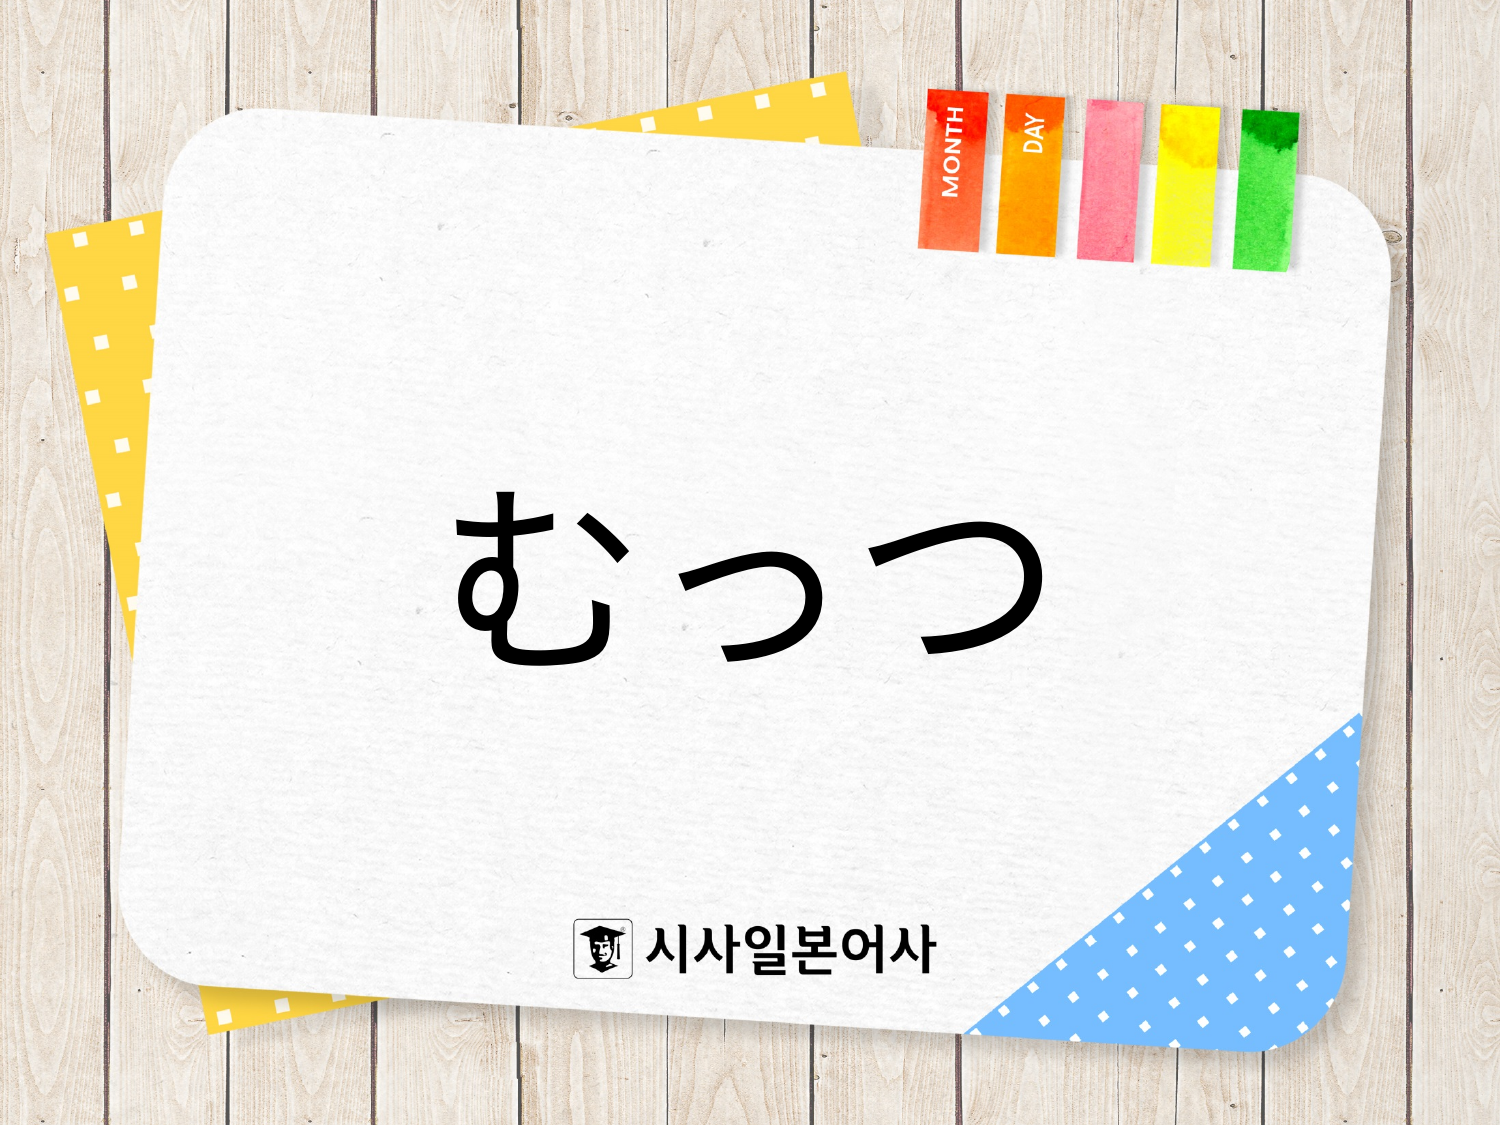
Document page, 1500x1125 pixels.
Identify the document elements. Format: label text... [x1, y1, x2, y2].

title むっつ [75, 338, 1425, 811]
picture [0, 0, 1500, 1125]
